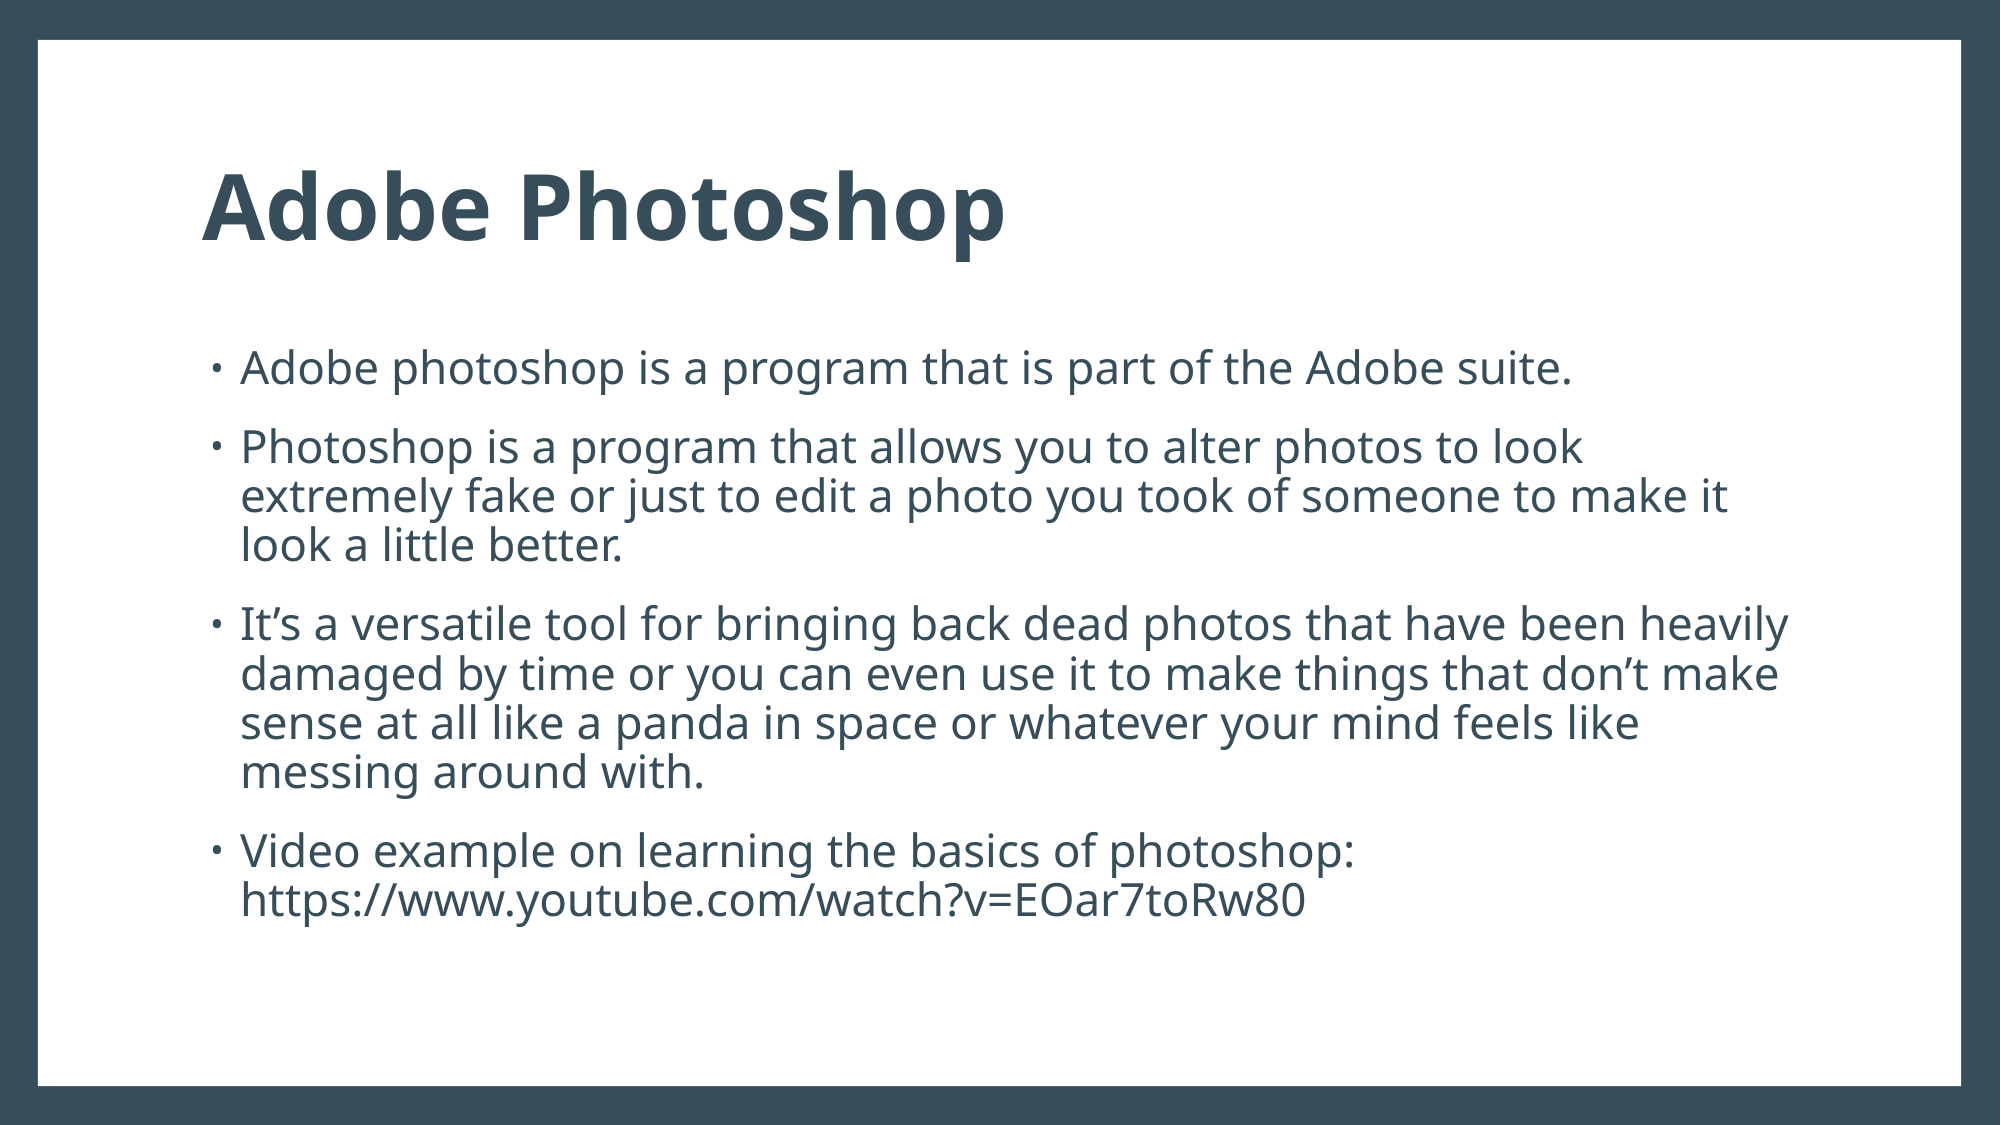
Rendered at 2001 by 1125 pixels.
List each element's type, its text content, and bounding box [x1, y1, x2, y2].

title Adobe Photoshop [187, 99, 1808, 323]
list Adobe photoshop is a program that is part of the Adobe suite. Photoshop is a program that allows you to alter photos to look extremely fake or just to edit a photo you took of someone to make it look a little better. It’s a versatile tool for bringing back dead photos that have been heavily damaged by time or you can even use it to make things that don’t make sense at all like a panda in space or whatever your mind feels like messing around with. Video example on learning the basics of photoshop: https://www.youtube.com/watch?v=EOar7toRw80 [187, 337, 1808, 1000]
